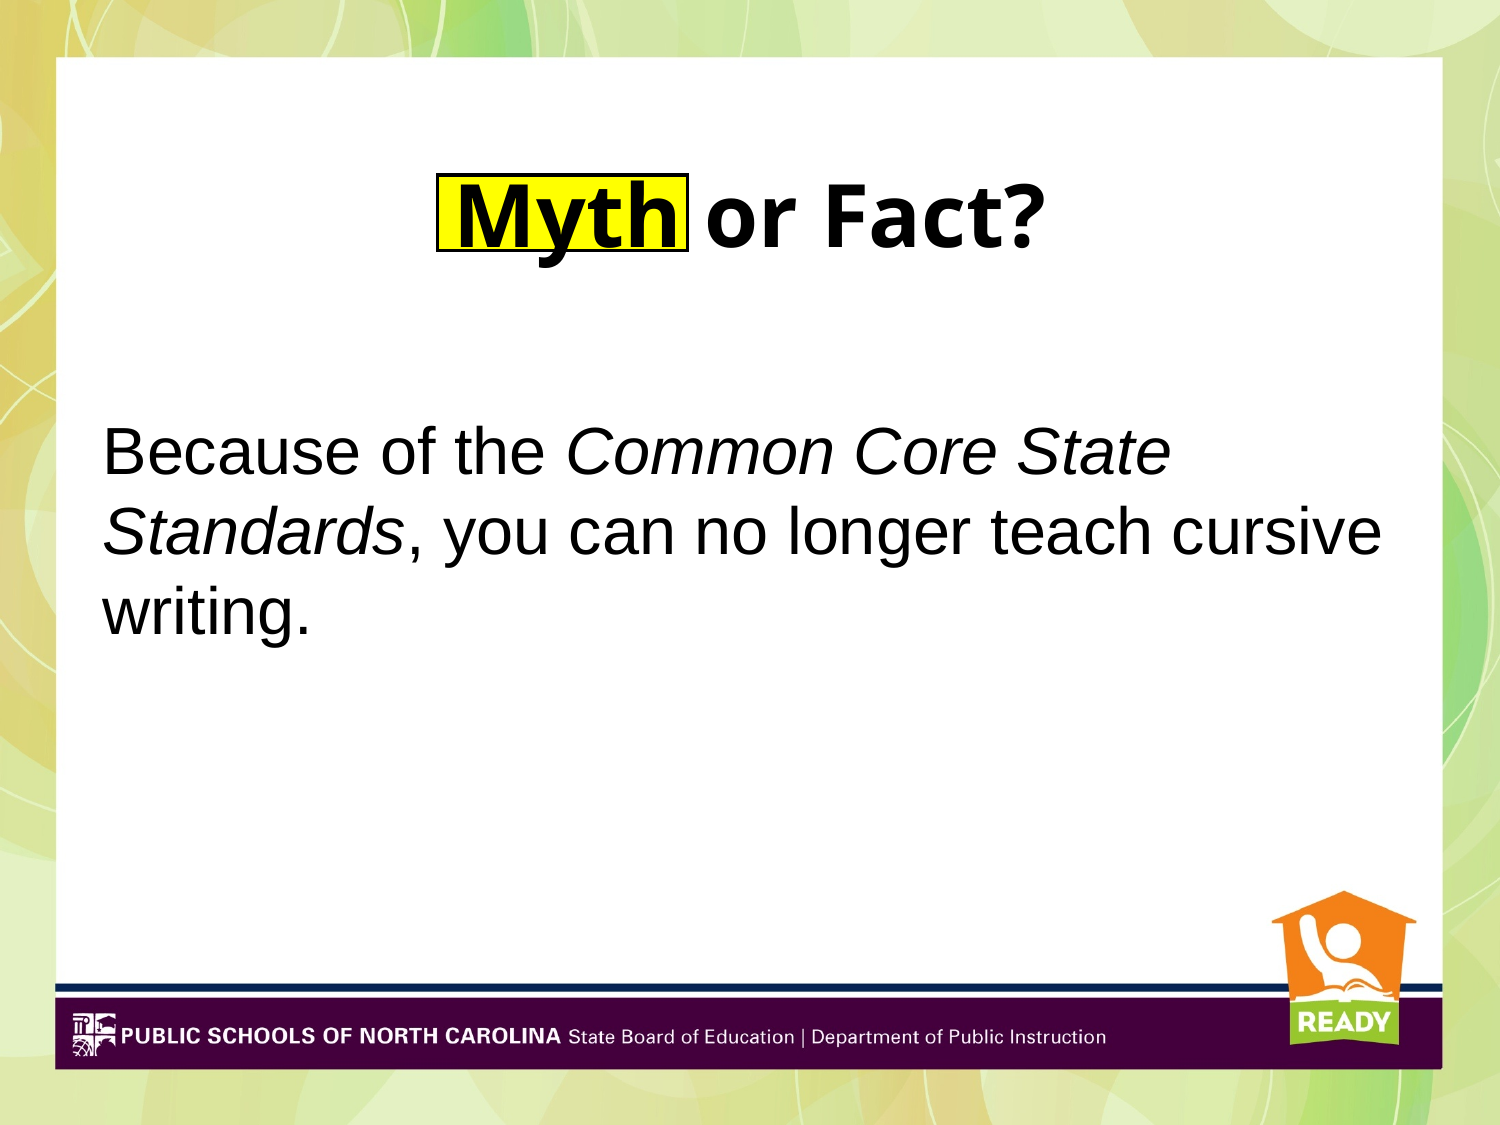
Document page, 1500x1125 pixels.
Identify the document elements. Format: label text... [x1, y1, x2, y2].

title Myth or Fact? [87, 87, 1413, 338]
list Because of the Common Core State Standards, you can no longer teach cursive writing. [87, 399, 1413, 751]
picture [0, 0, 1500, 1125]
